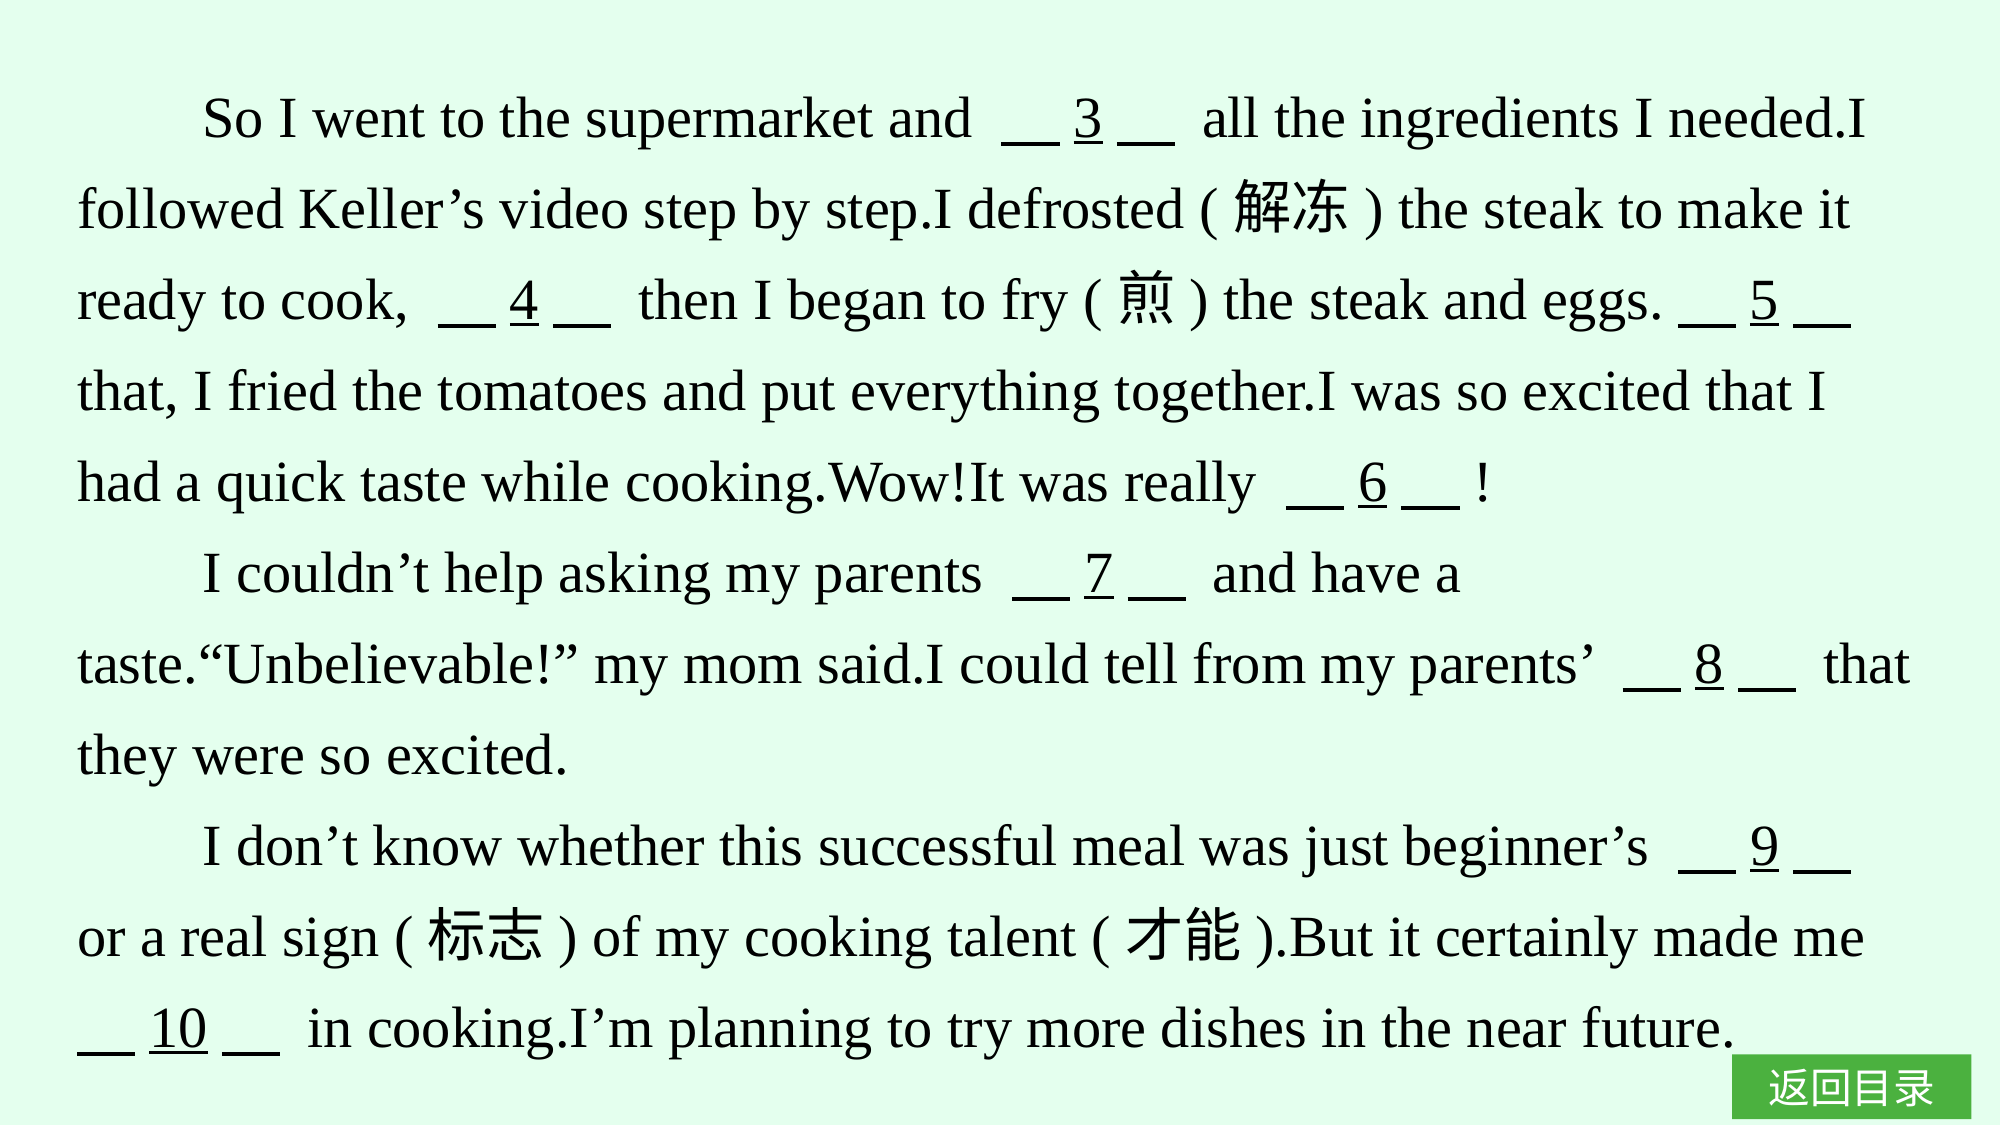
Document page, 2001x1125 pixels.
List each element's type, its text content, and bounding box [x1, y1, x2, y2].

text_box So I went to the supermarket and 3 all the ingredients I needed.I followed Keller’s video step by step.I defrosted (解冻) the steak to make it ready to cook, 4 then I began to fry (煎) the steak and eggs. 5 that, I fried the tomatoes and put everything together.I was so excited that I had a quick taste while cooking.Wow!It was really 6 ! I couldn’t help asking my parents 7 and have a taste.“Unbelievable!” my mom said.I could tell from my parents’ 8 that they were so excited. I don’t know whether this successful meal was just beginner’s 9 or a real sign (标志) of my cooking talent (才能).But it certainly made me 10 in cooking.I’m planning to try more dishes in the near future. [62, 51, 1938, 1067]
